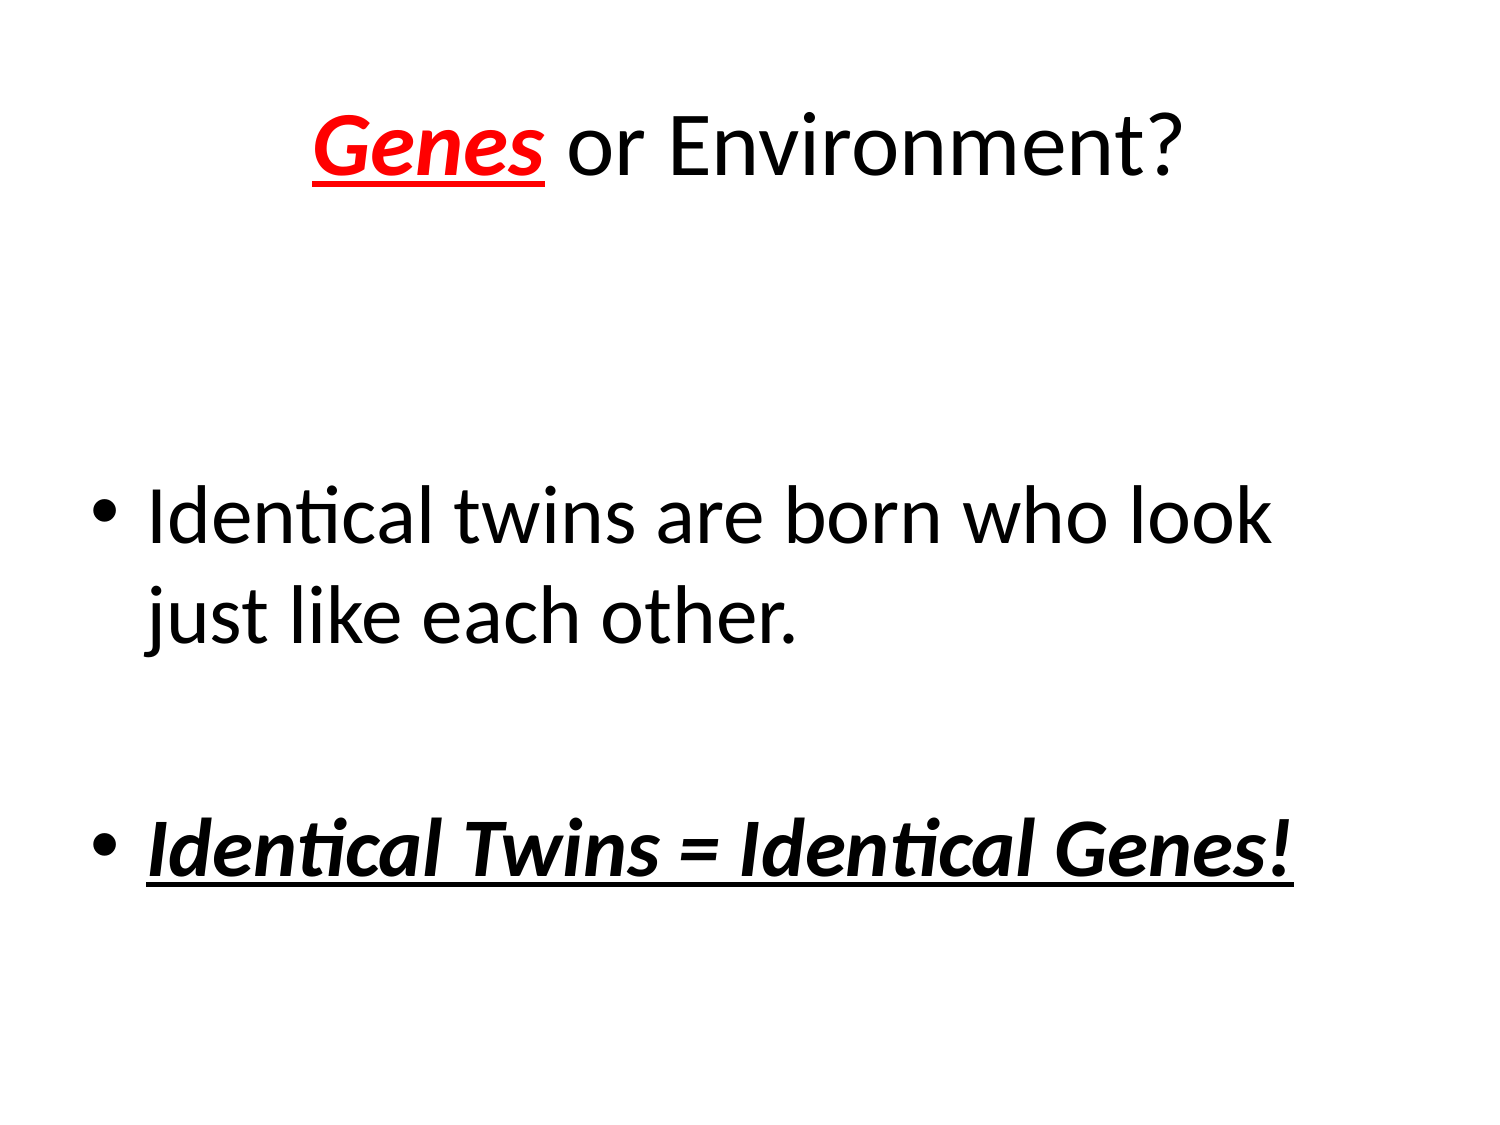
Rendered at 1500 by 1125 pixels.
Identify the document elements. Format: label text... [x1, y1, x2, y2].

title Genes or Environment? [75, 45, 1425, 233]
list Identical twins are born who look just like each other. Identical Twins = Identical Genes! [75, 262, 1336, 1005]
